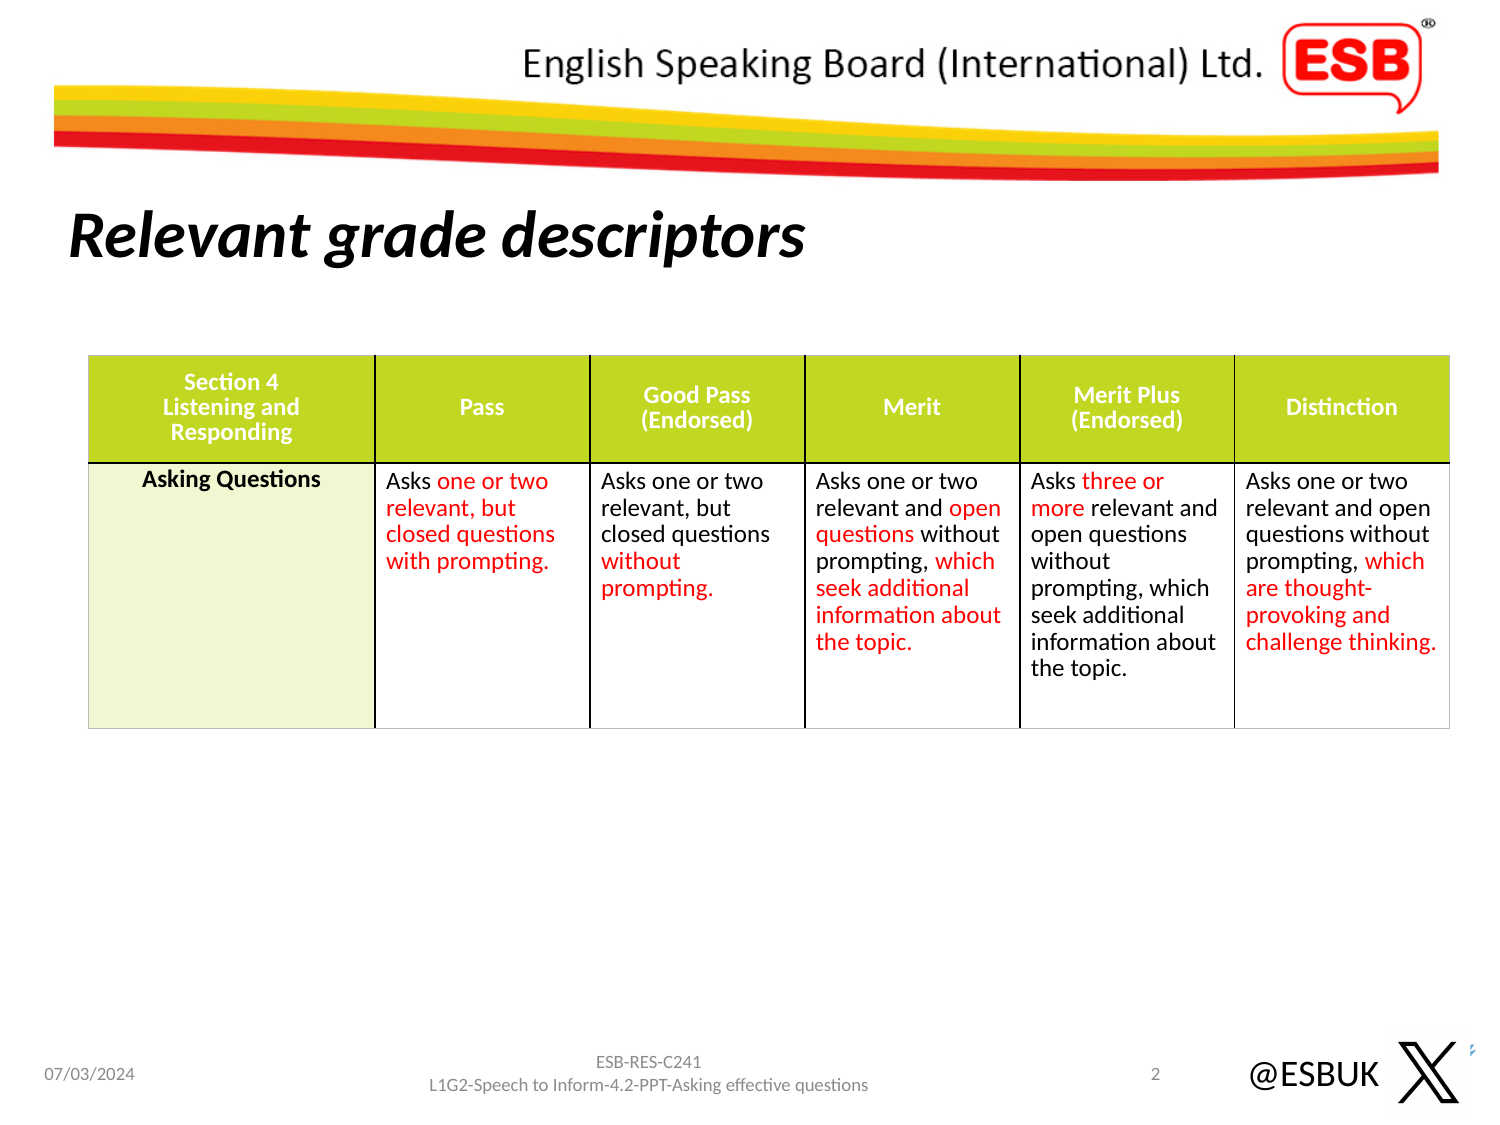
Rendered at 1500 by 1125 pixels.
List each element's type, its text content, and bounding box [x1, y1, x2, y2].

table_cell Asks one or two relevant, but closed questions with prompting. [376, 464, 589, 728]
title Relevant grade descriptors [53, 194, 1347, 278]
table_cell Asking Questions [89, 464, 374, 728]
table_cell Asks one or two relevant, but closed questions without prompting. [591, 464, 804, 728]
picture [1390, 1029, 1476, 1116]
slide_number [29, 1042, 367, 1103]
table_header Merit [806, 356, 1019, 462]
table_cell Asks three or more relevant and open questions without prompting, which seek additional information about the topic. [1021, 464, 1234, 728]
table_header Distinction [1235, 356, 1449, 462]
table_header Pass [376, 356, 589, 462]
table_cell Asks one or two relevant and open questions without prompting, which are thought-provoking and challenge thinking. [1235, 464, 1449, 728]
footer ESB-RES-C241 L1G2-Speech to Inform-4.2-PPT-Asking effective questions [395, 1042, 902, 1103]
slide_number 2 [930, 1042, 1176, 1103]
table_header Merit Plus (Endorsed) [1021, 356, 1234, 462]
table_header Good Pass (Endorsed) [591, 356, 804, 462]
table_cell Asks one or two relevant and open questions without prompting, which seek additional information about the topic. [806, 464, 1019, 728]
table_header Section 4 Listening and Responding [89, 356, 374, 462]
picture [0, 0, 1500, 189]
